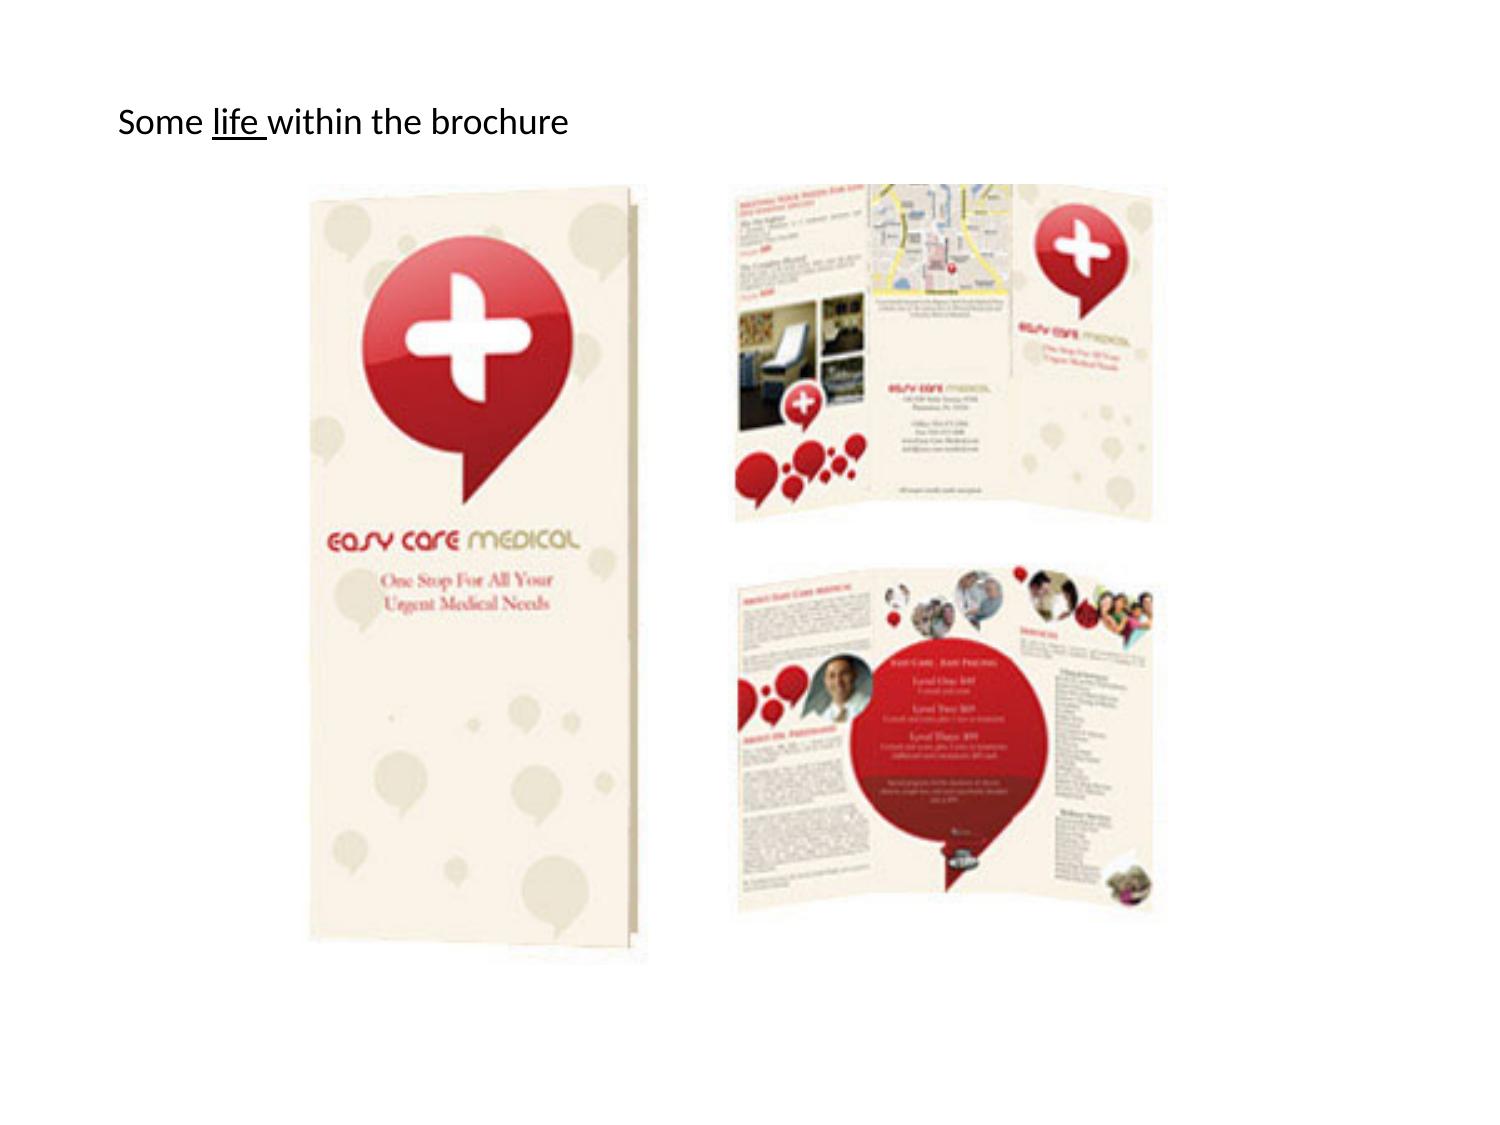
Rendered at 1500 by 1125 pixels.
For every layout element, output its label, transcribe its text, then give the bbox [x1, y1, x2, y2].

picture [300, 184, 1188, 965]
text_box Some life within the brochure [103, 89, 585, 150]
